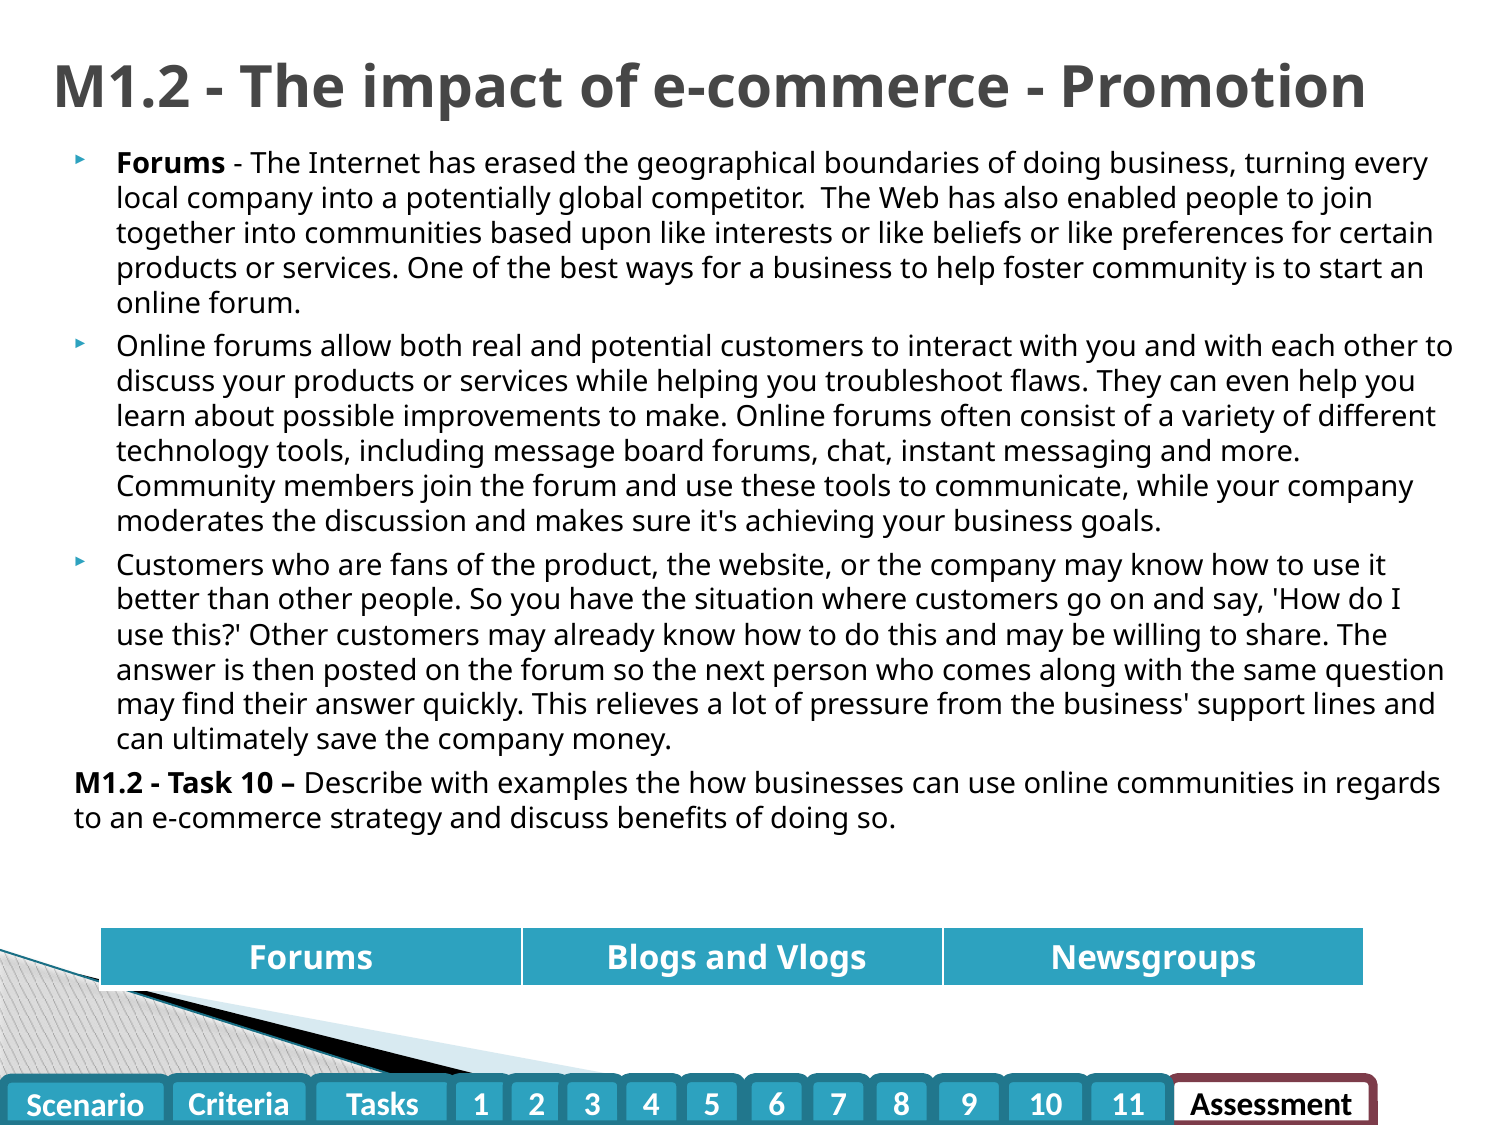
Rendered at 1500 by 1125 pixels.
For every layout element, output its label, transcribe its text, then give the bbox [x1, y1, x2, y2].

list Forums - The Internet has erased the geographical boundaries of doing business, turning every local company into a potentially global competitor. The Web has also enabled people to join together into communities based upon like interests or like beliefs or like preferences for certain products or services. One of the best ways for a business to help foster community is to start an online forum. Online forums allow both real and potential customers to interact with you and with each other to discuss your products or services while helping you troubleshoot flaws. They can even help you learn about possible improvements to make. Online forums often consist of a variety of different technology tools, including message board forums, chat, instant messaging and more. Community members join the forum and use these tools to communicate, while your company moderates the discussion and makes sure it's achieving your business goals. Customers who are fans of the product, the website, or the company may know how to use it better than other people. So you have the situation where customers go on and say, 'How do I use this?' Other customers may already know how to do this and may be willing to share. The answer is then posted on the forum so the next person who comes along with the same question may find their answer quickly. This relieves a lot of pressure from the business' support lines and can ultimately save the company money. M1.2 - Task 10 – Describe with examples the how businesses can use online communities in regards to an e-commerce strategy and discuss benefits of doing so. [41, 149, 1471, 941]
title M1.2 - The impact of e-commerce - Promotion [37, 19, 1471, 149]
table_header Forums [101, 928, 521, 985]
table_header Newsgroups [944, 928, 1363, 985]
table_header Blogs and Vlogs [523, 928, 942, 985]
